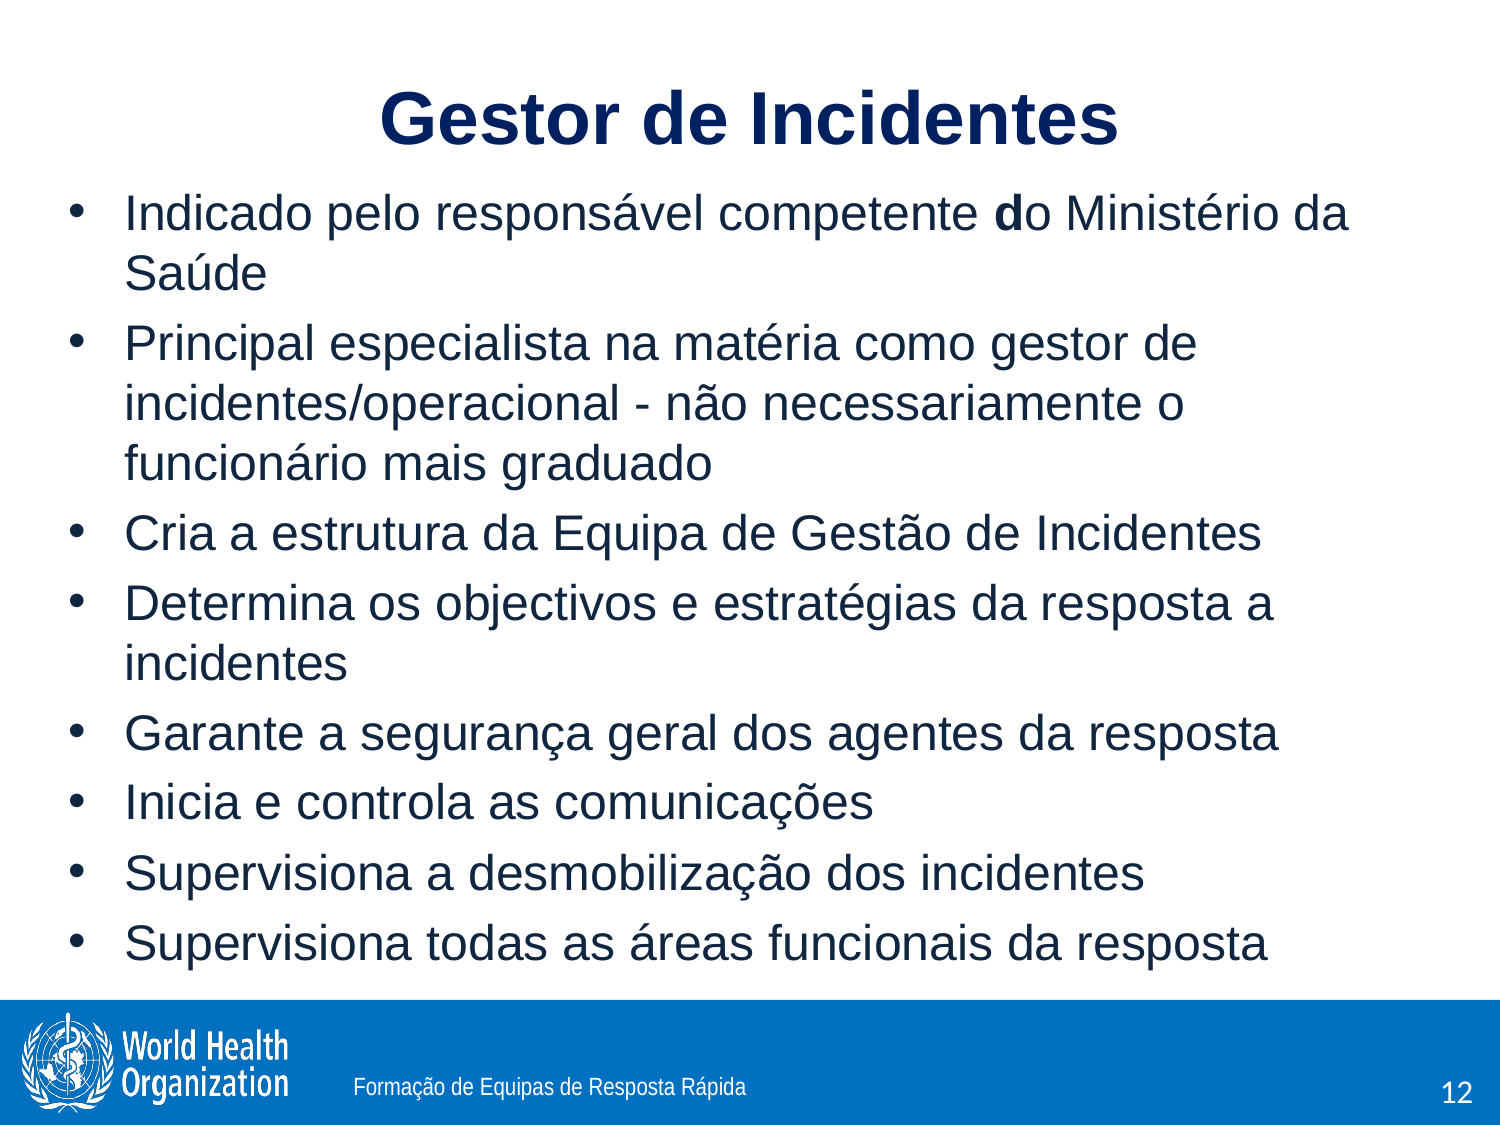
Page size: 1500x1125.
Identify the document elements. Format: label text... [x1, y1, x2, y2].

list Indicado pelo responsável competente do Ministério da Saúde Principal especialista na matéria como gestor de incidentes/operacional - não necessariamente o funcionário mais graduado Cria a estrutura da Equipa de Gestão de Incidentes Determina os objectivos e estratégias da resposta a incidentes Garante a segurança geral dos agentes da resposta Inicia e controla as comunicações Supervisiona a desmobilização dos incidentes Supervisiona todas as áreas funcionais da resposta [53, 172, 1404, 988]
picture [21, 1012, 288, 1113]
title Gestor de Incidentes [75, 45, 1425, 185]
